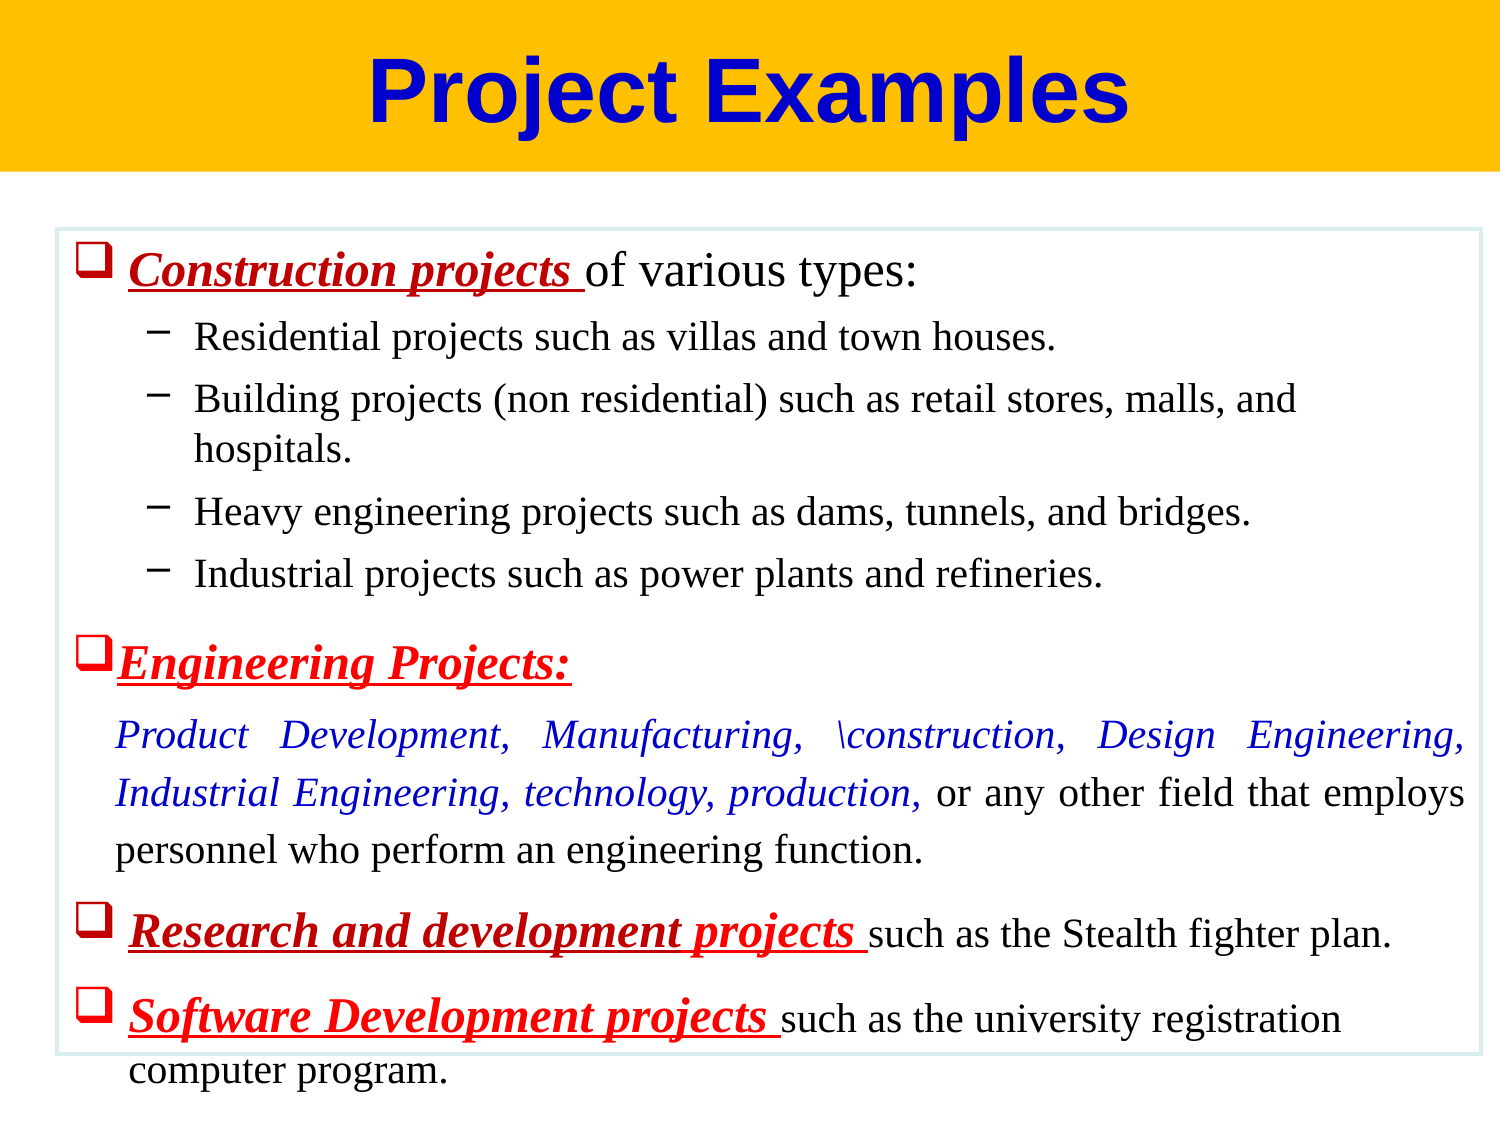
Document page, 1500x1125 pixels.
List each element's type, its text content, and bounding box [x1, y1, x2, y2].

list Construction projects of various types: Residential projects such as villas and town houses. Building projects (non residential) such as retail stores, malls, and hospitals. Heavy engineering projects such as dams, tunnels, and bridges. Industrial projects such as power plants and refineries. Engineering Projects: Product Development, Manufacturing, \construction, Design Engineering, Industrial Engineering, technology, production, or any other field that employs personnel who perform an engineering function. Research and development projects such as the Stealth fighter plan. Software Development projects such as the university registration computer program. [55, 227, 1483, 1056]
text_box Project Examples [0, 0, 1500, 172]
